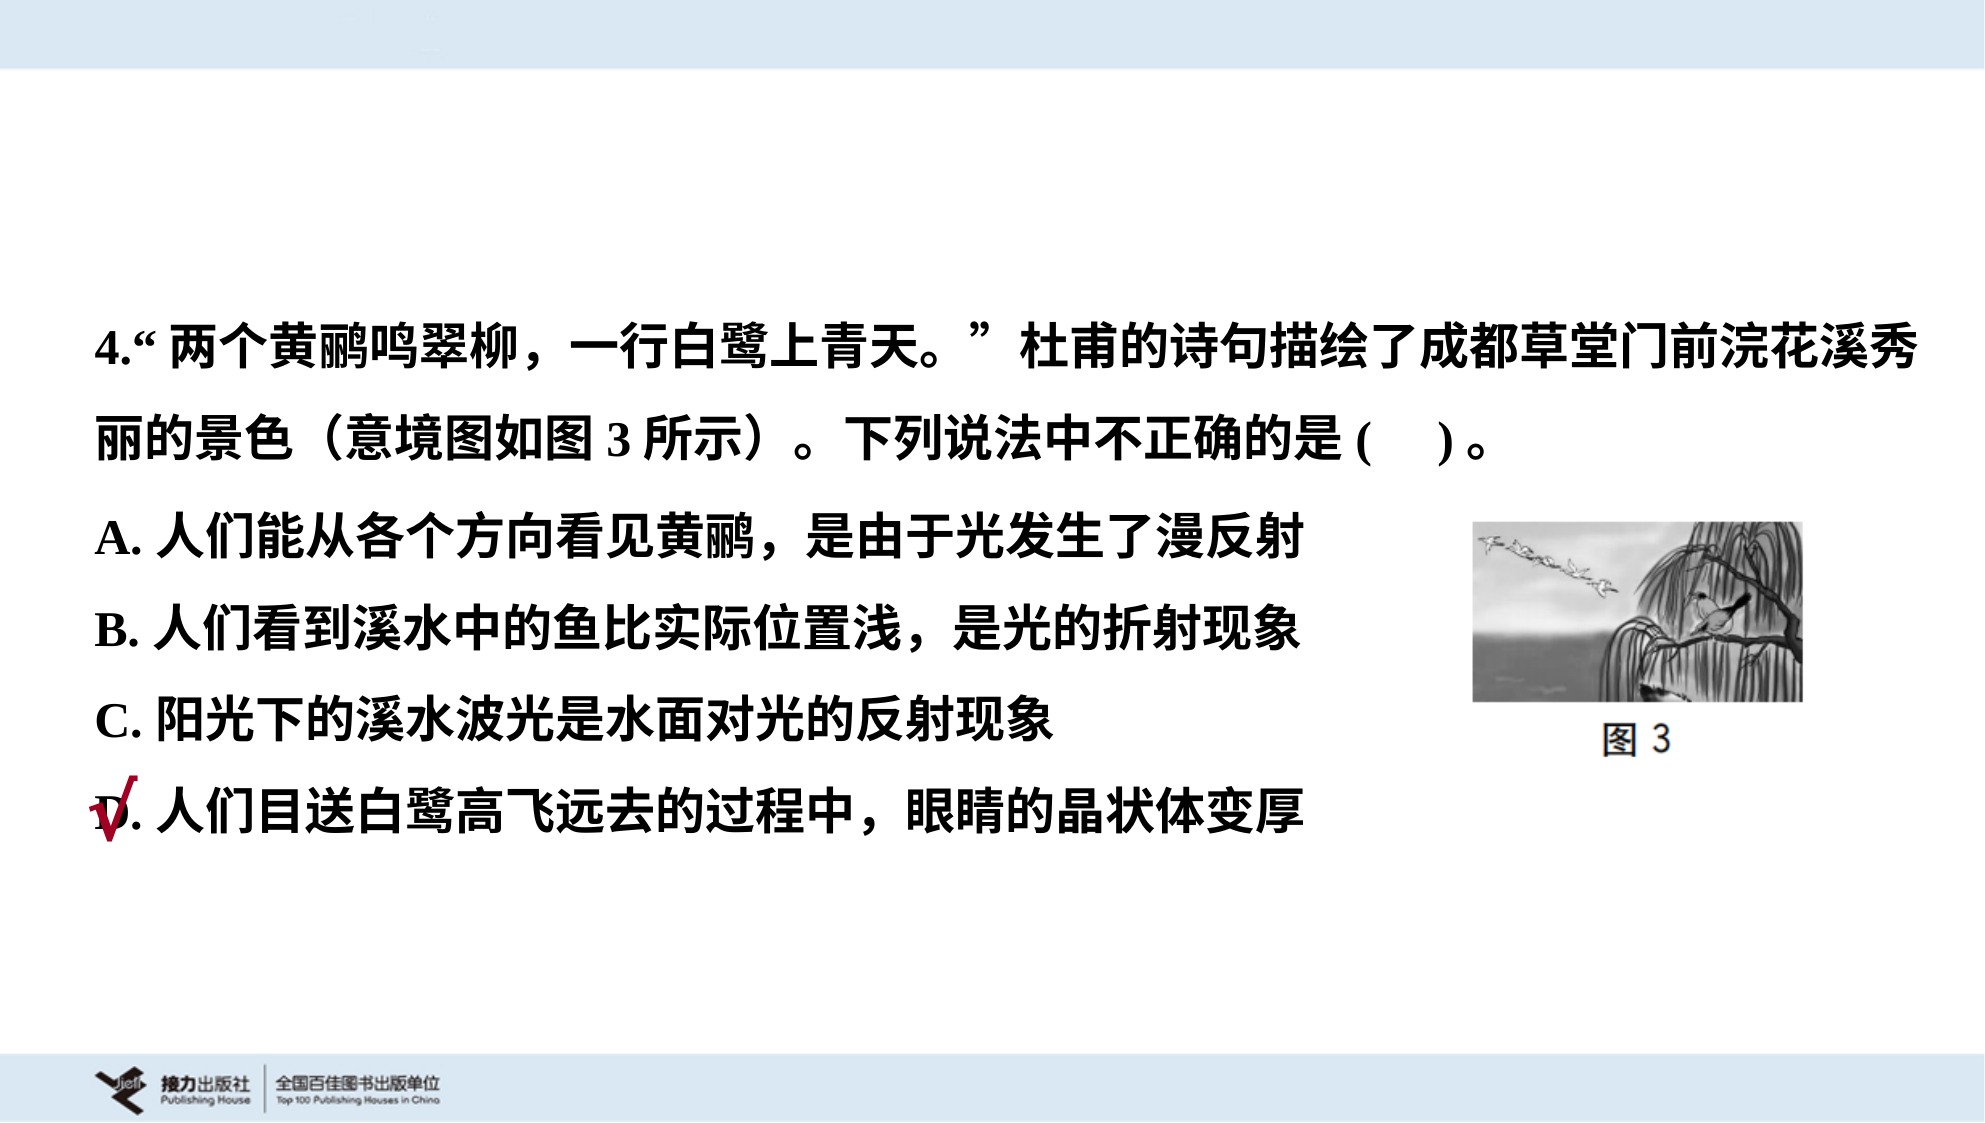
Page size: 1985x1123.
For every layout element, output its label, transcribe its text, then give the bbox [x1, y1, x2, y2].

picture [0, 0, 1985, 1122]
text_box A.人们能从各个方向看见黄鹂，是由于光发生了漫反射 B.人们看到溪水中的鱼比实际位置浅，是光的折射现象 C.阳光下的溪水波光是水面对光的反射现象 D.人们目送白鹭高飞远去的过程中，眼睛的晶状体变厚 [94, 472, 1514, 840]
text_box 4.“两个黄鹂鸣翠柳，一行白鹭上青天。”杜甫的诗句描绘了成都草堂门前浣花溪秀 丽的景色（意境图如图3所示）。下列说法中不正确的是( )。 [94, 283, 1892, 467]
text_box √ [86, 763, 139, 856]
